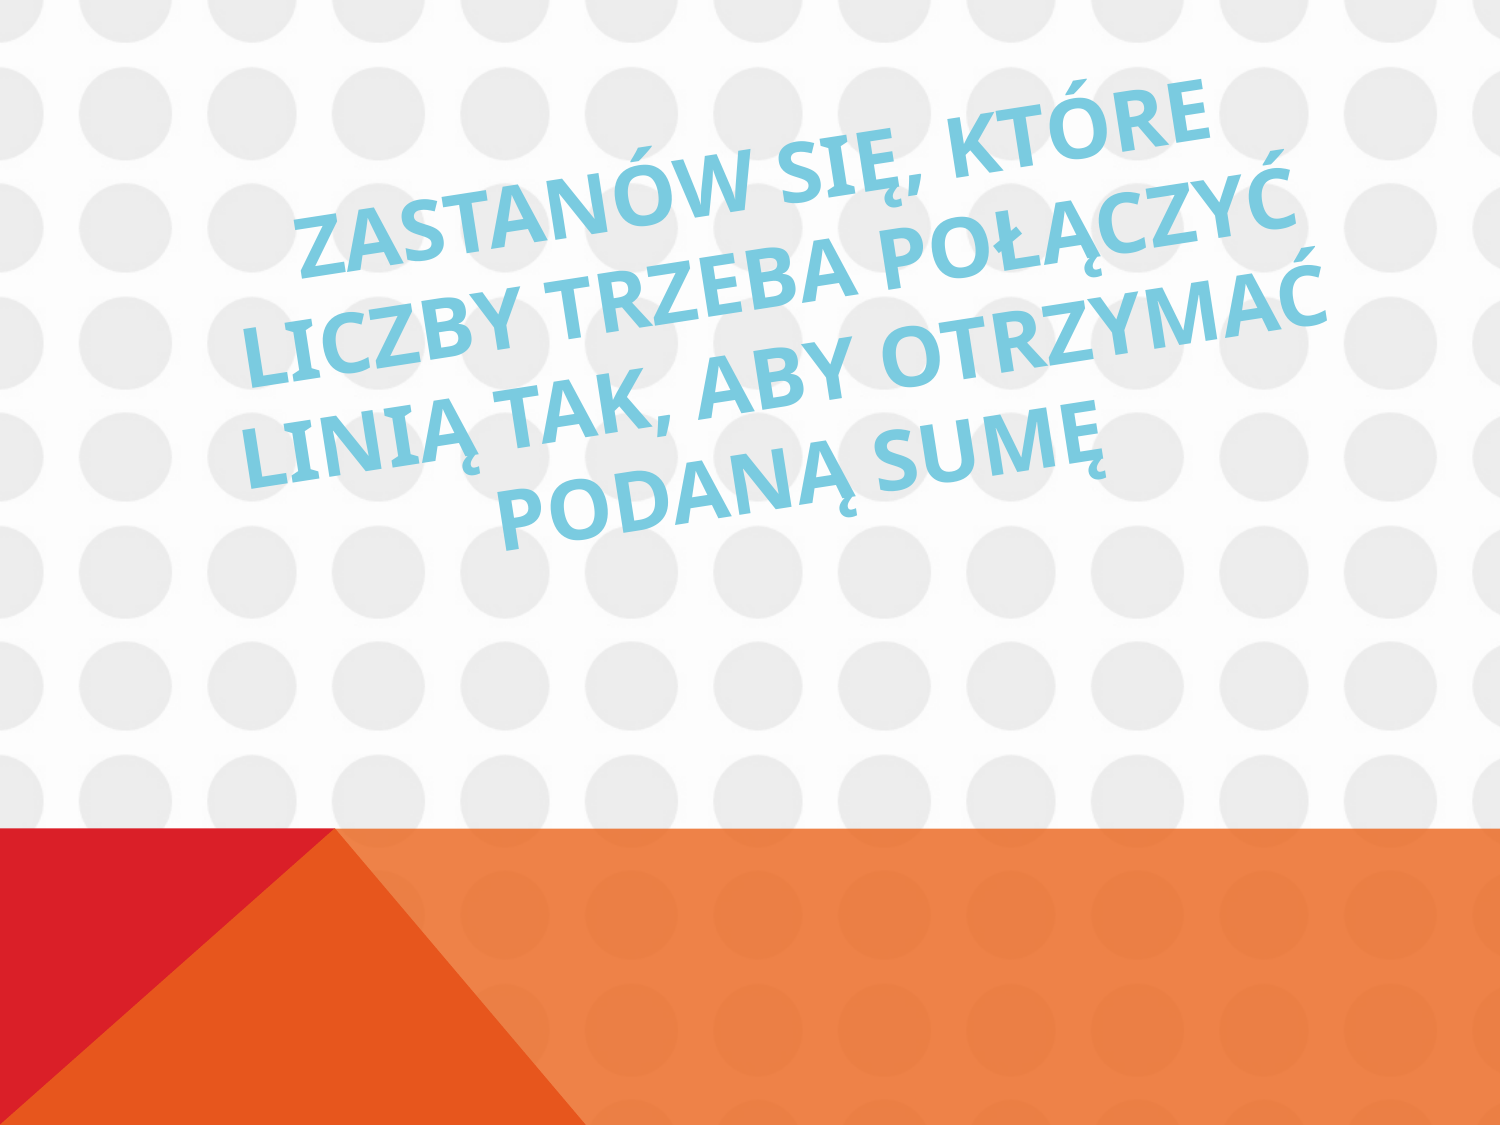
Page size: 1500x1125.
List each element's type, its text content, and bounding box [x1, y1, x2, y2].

title Zastanów się, które liczby trzeba Połączyć linią tak, aby otrzymać podaną sumę [159, 184, 1393, 463]
